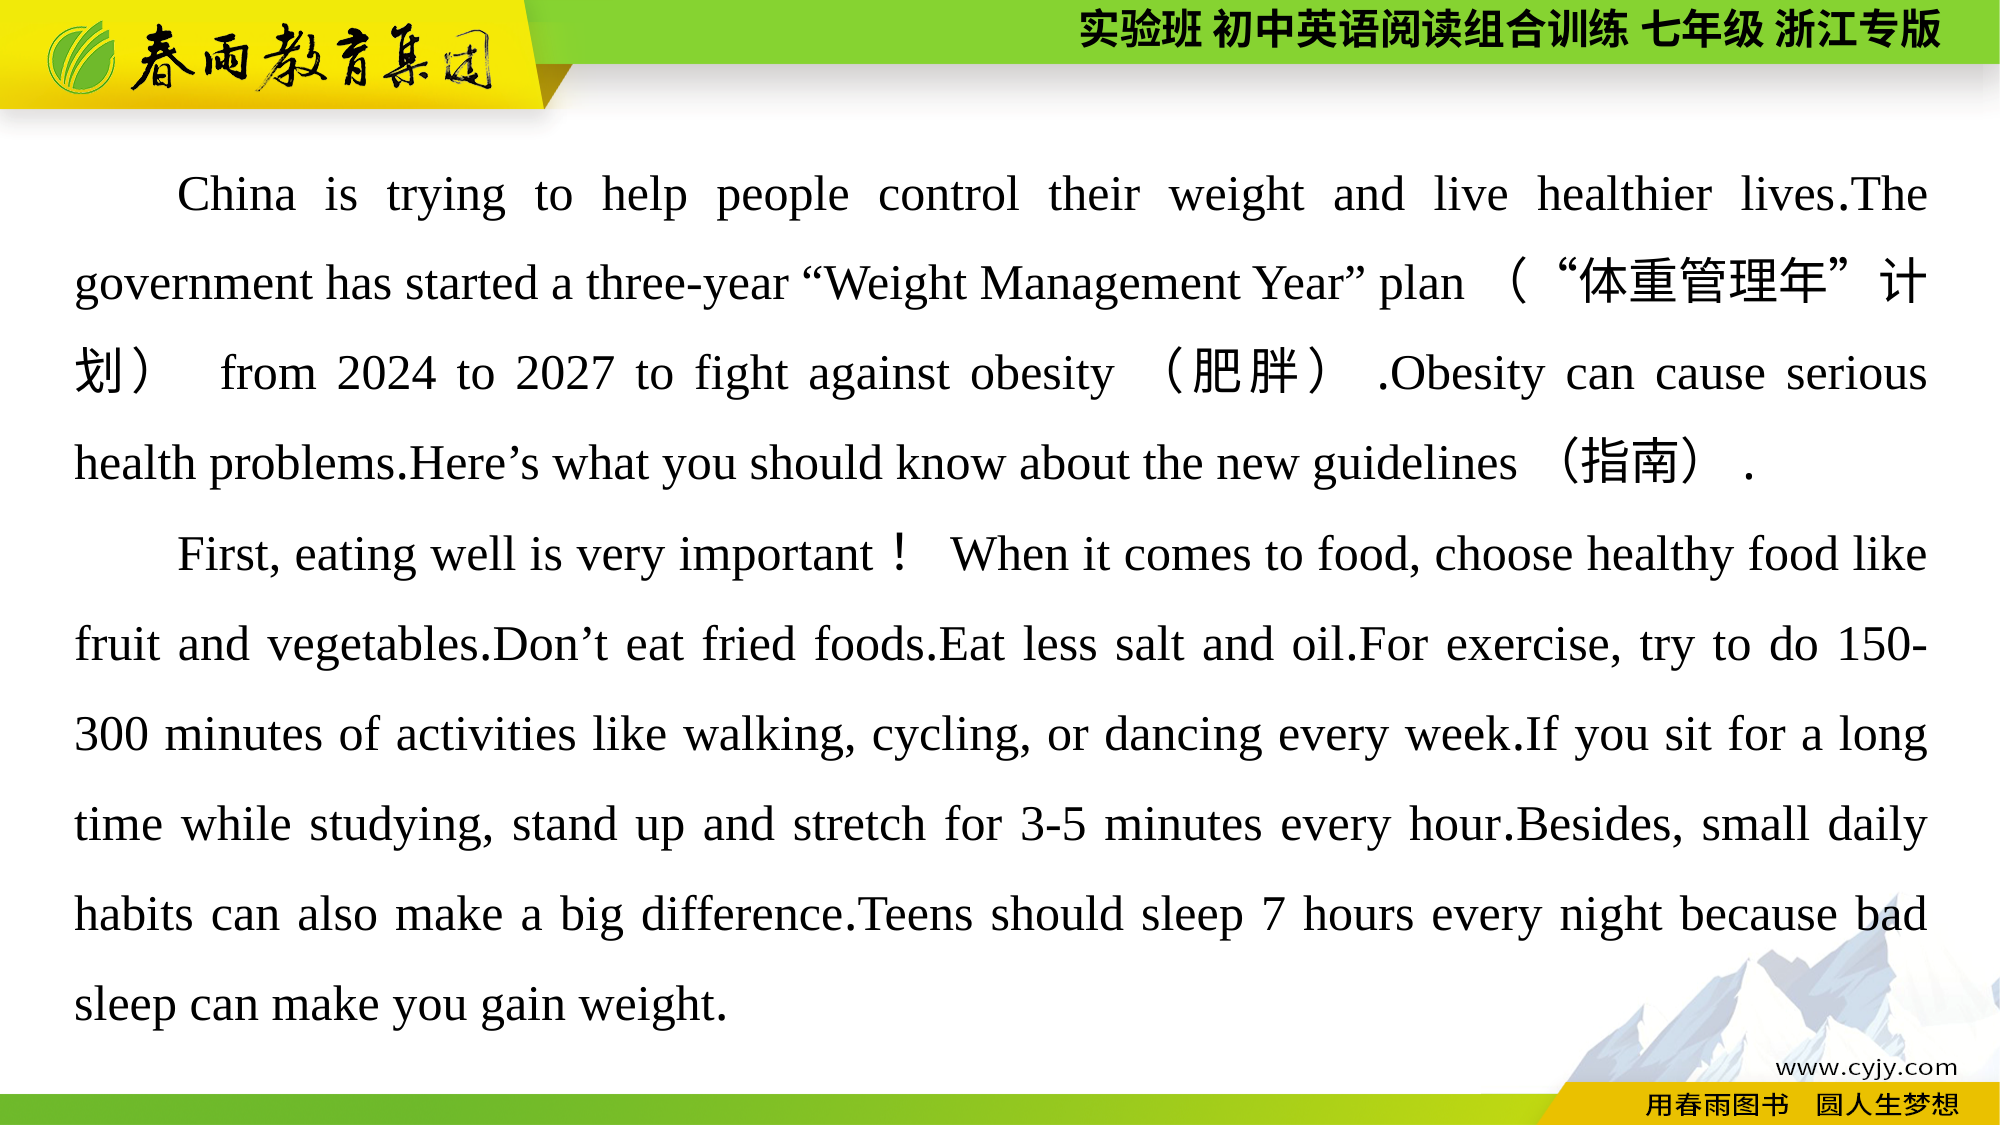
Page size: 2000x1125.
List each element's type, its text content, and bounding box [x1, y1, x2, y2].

list China is trying to help people control their weight and live healthier lives.The government has started a three-year “Weight Management Year” plan（“体重管理年”计划） from 2024 to 2027 to fight against obesity（肥胖）.Obesity can cause serious health problems.Here’s what you should know about the new guidelines（指南）. First, eating well is very important！When it comes to food, choose healthy food like fruit and vegetables.Don’t eat fried foods.Eat less salt and oil.For exercise, try to do 150-300 minutes of activities like walking, cycling, or dancing every week.If you sit for a long time while studying, stand up and stretch for 3-5 minutes every hour.Besides, small daily habits can also make a big difference.Teens should sleep 7 hours every night because bad sleep can make you gain weight. [59, 122, 1944, 1035]
picture [0, 0, 2000, 1125]
